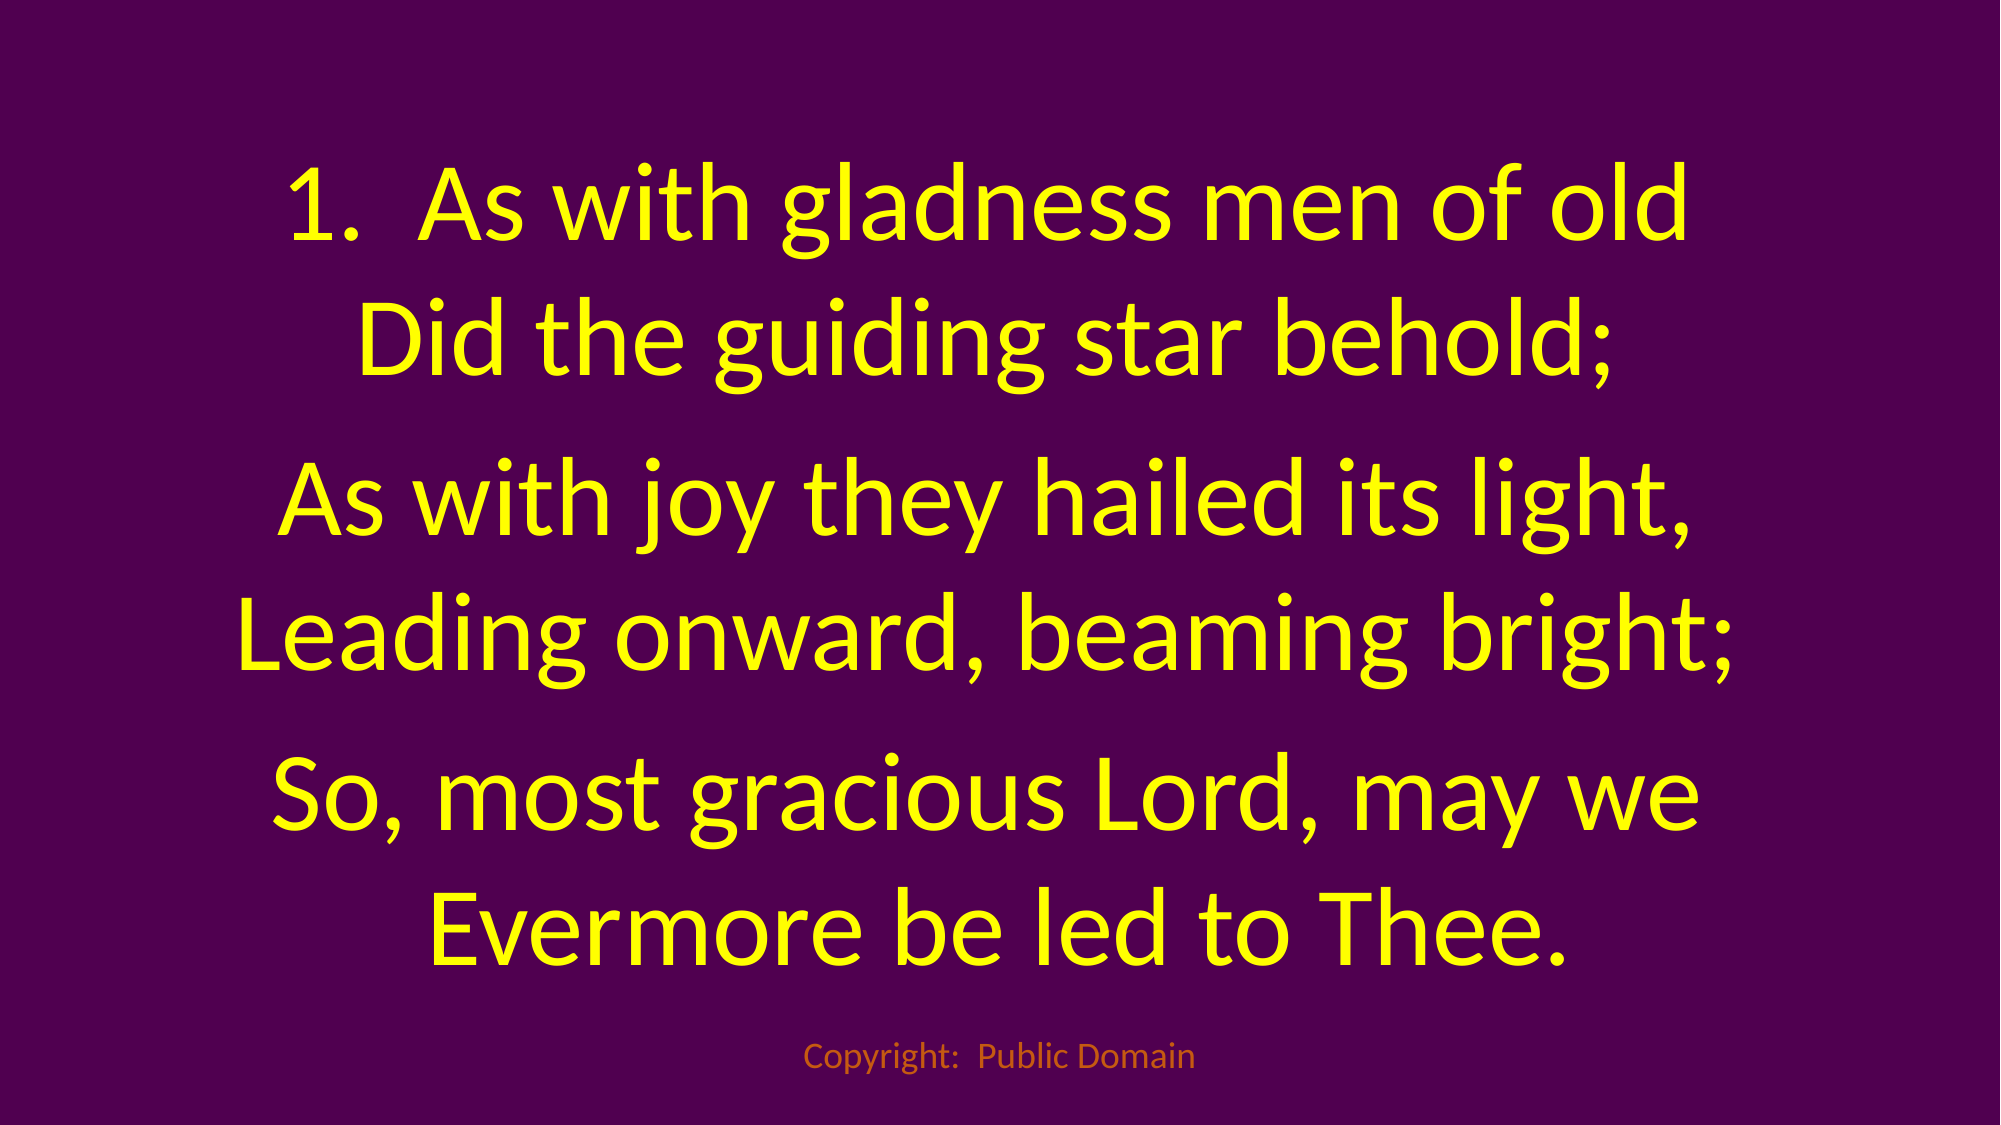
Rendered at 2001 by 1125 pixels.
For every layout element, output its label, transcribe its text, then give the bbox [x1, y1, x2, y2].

text_box Copyright: Public Domain [26, 1023, 1973, 1083]
text_box 1. As with gladness men of old Did the guiding star behold; As with joy they hailed its light, Leading onward, beaming bright; So, most gracious Lord, may we Evermore be led to Thee. [0, 120, 2000, 996]
